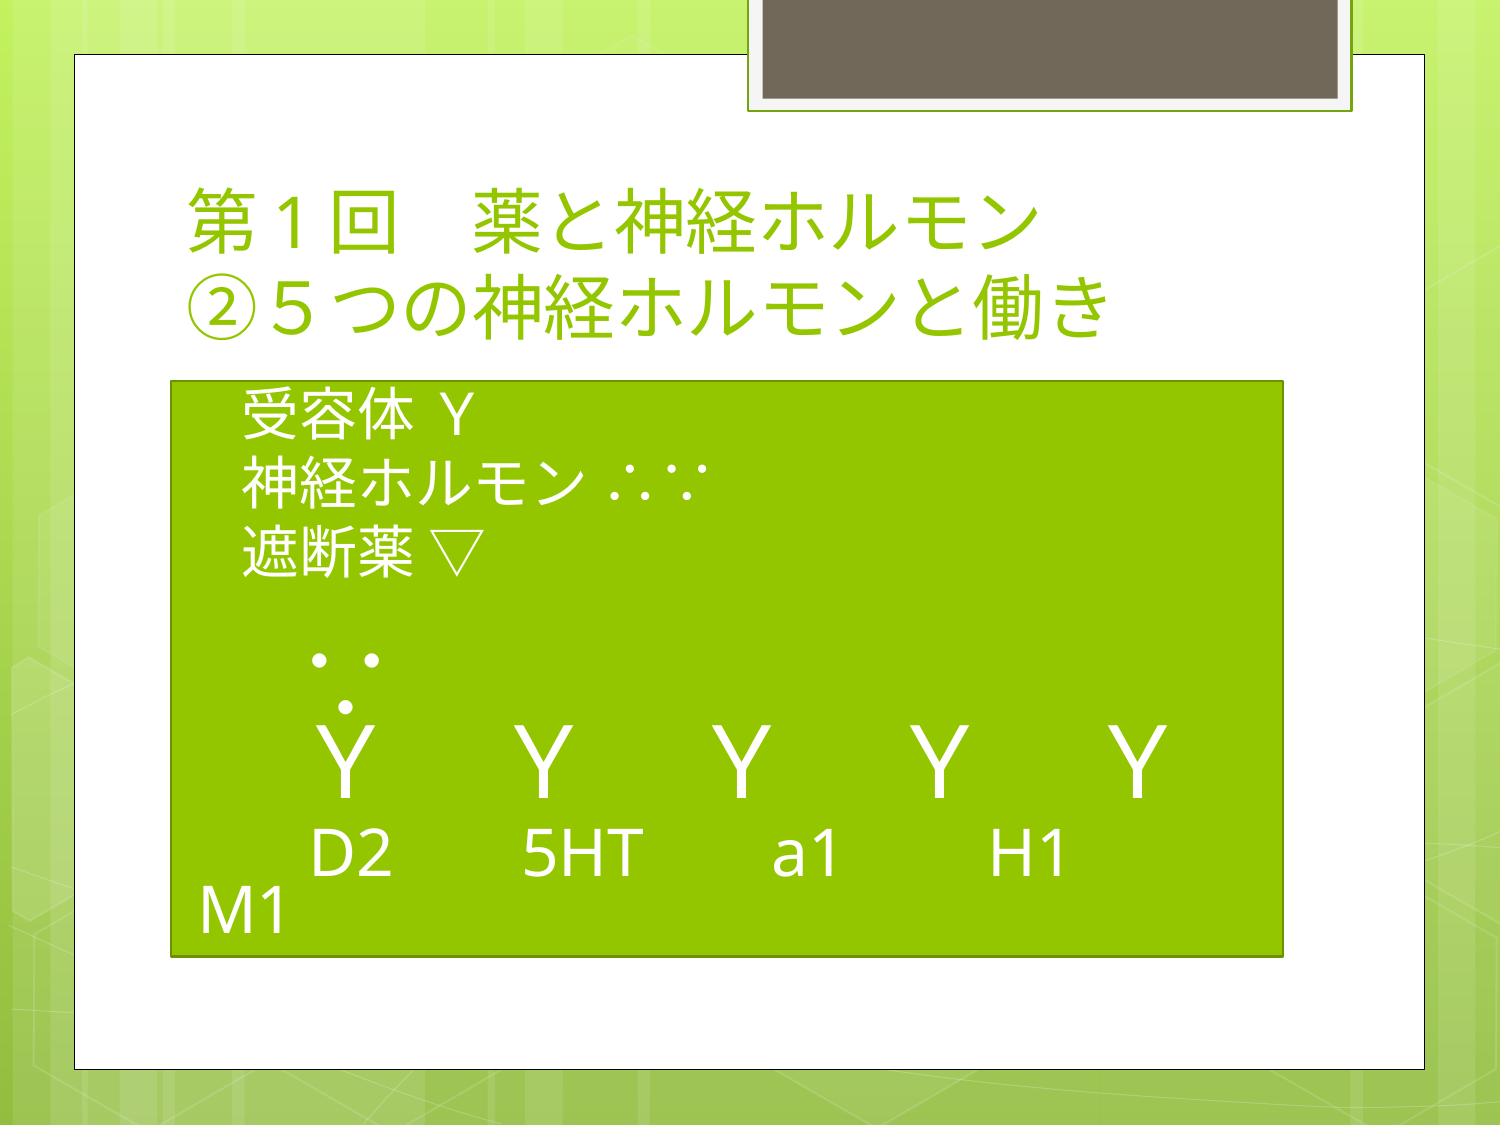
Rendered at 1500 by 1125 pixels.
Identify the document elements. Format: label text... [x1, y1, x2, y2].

list 受容体 Ｙ 神経ホルモン ∴∵ 遮断薬 ▽ ∵ Ｙ Ｙ Ｙ Ｙ Ｙ D2 5HT a1 H1 M1 [170, 380, 1284, 958]
title 第1回 薬と神経ホルモン ②５つの神経ホルモンと働き [171, 168, 1324, 357]
